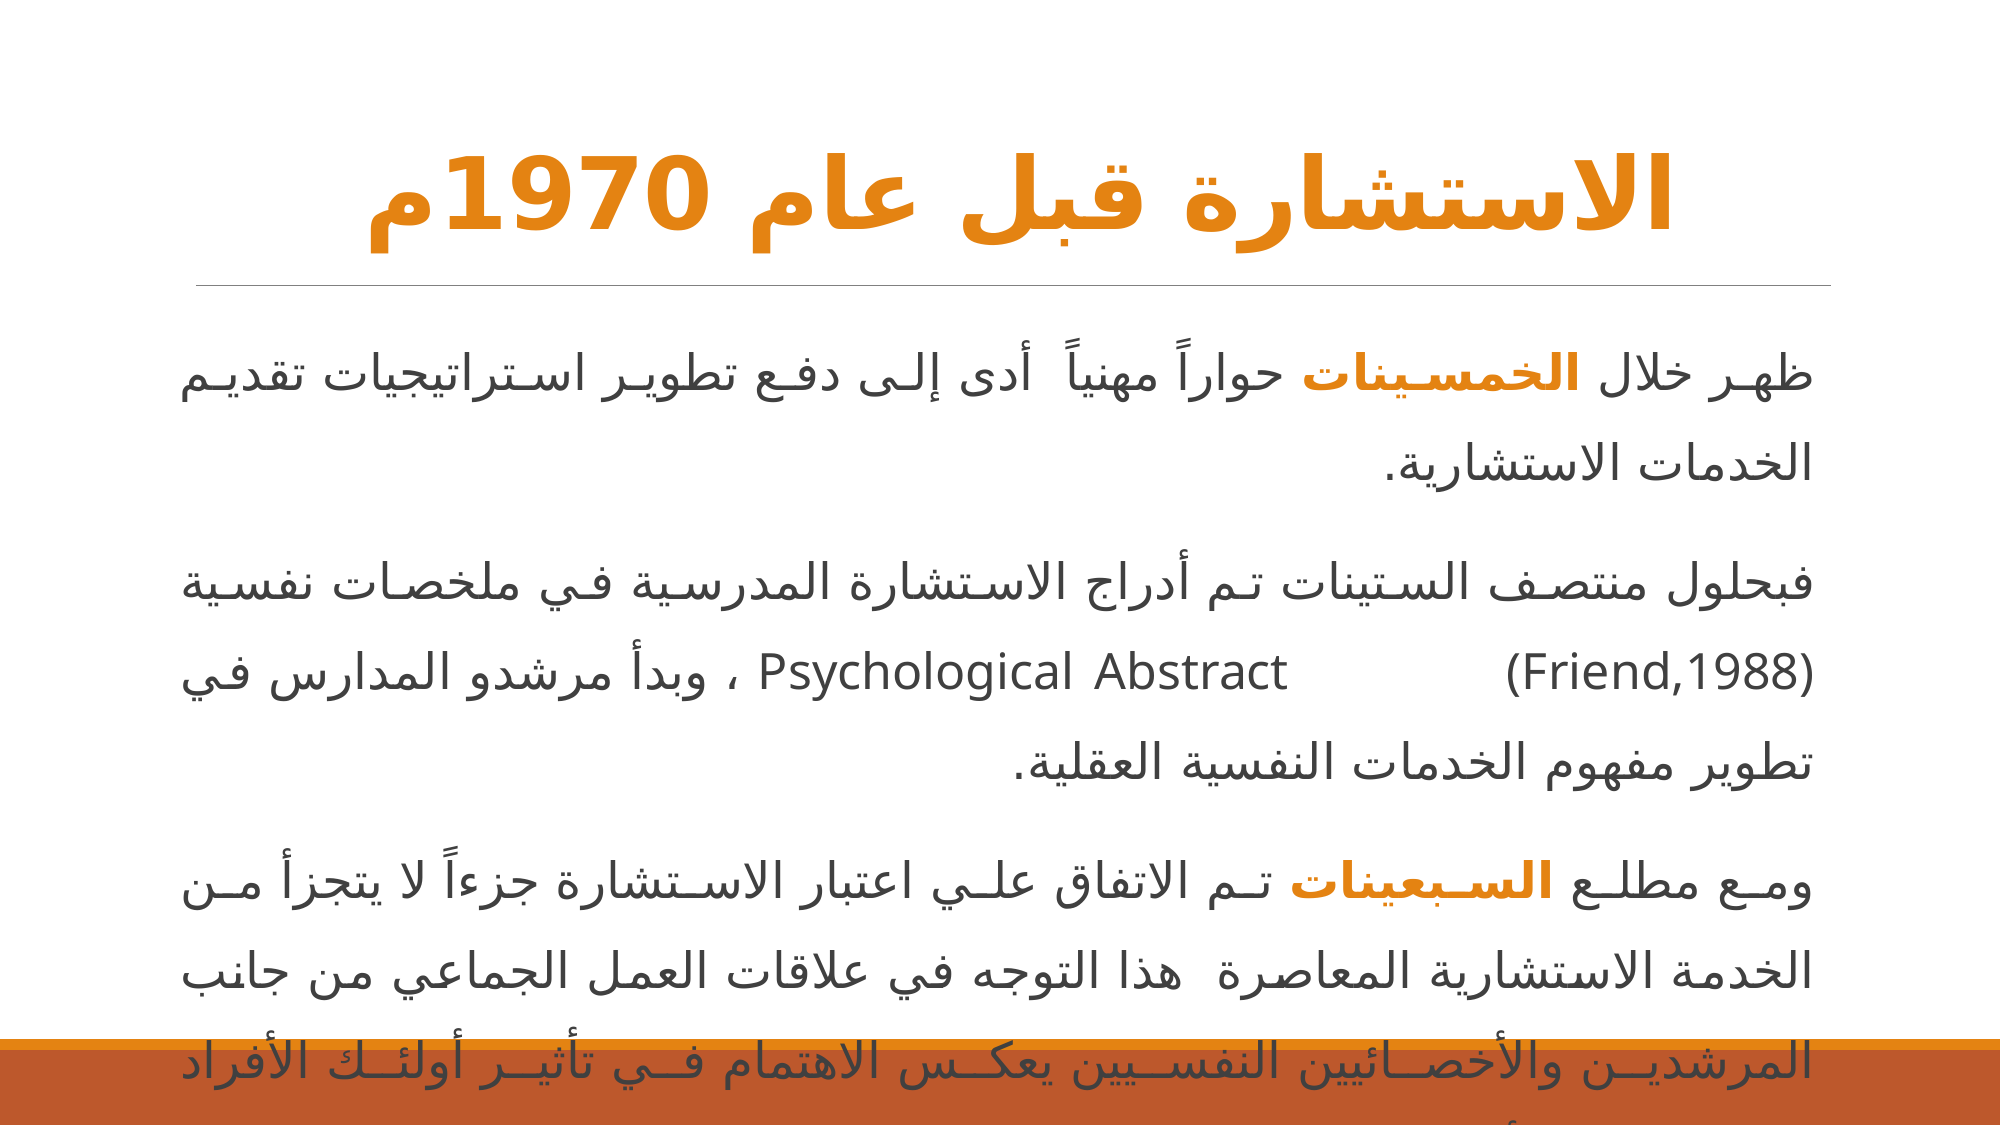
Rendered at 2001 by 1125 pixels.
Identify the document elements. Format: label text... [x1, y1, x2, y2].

footer [604, 1059, 1396, 1120]
title الاستشارة قبل عام 1970م [180, 47, 1830, 258]
list ظهر خلال الخمسينات حواراً مهنياً أدى إلى دفع تطوير استراتيجيات تقديم الخدمات الاستشارية. فبحلول منتصف الستينات تم أدراج الاستشارة المدرسية في ملخصات نفسية Psychological Abstract (Friend,1988) ، وبدأ مرشدو المدارس في تطوير مفهوم الخدمات النفسية العقلية. ومع مطلع السبعينات تم الاتفاق علي اعتبار الاستشارة جزءاً لا يتجزأ من الخدمة الاستشارية المعاصرة هذا التوجه في علاقات العمل الجماعي من جانب المرشدين والأخصائيين النفسيين يعكس الاهتمام في تأثير أولئك الأفراد والجماعات والأنظمة علي الطلاب [180, 302, 1830, 963]
